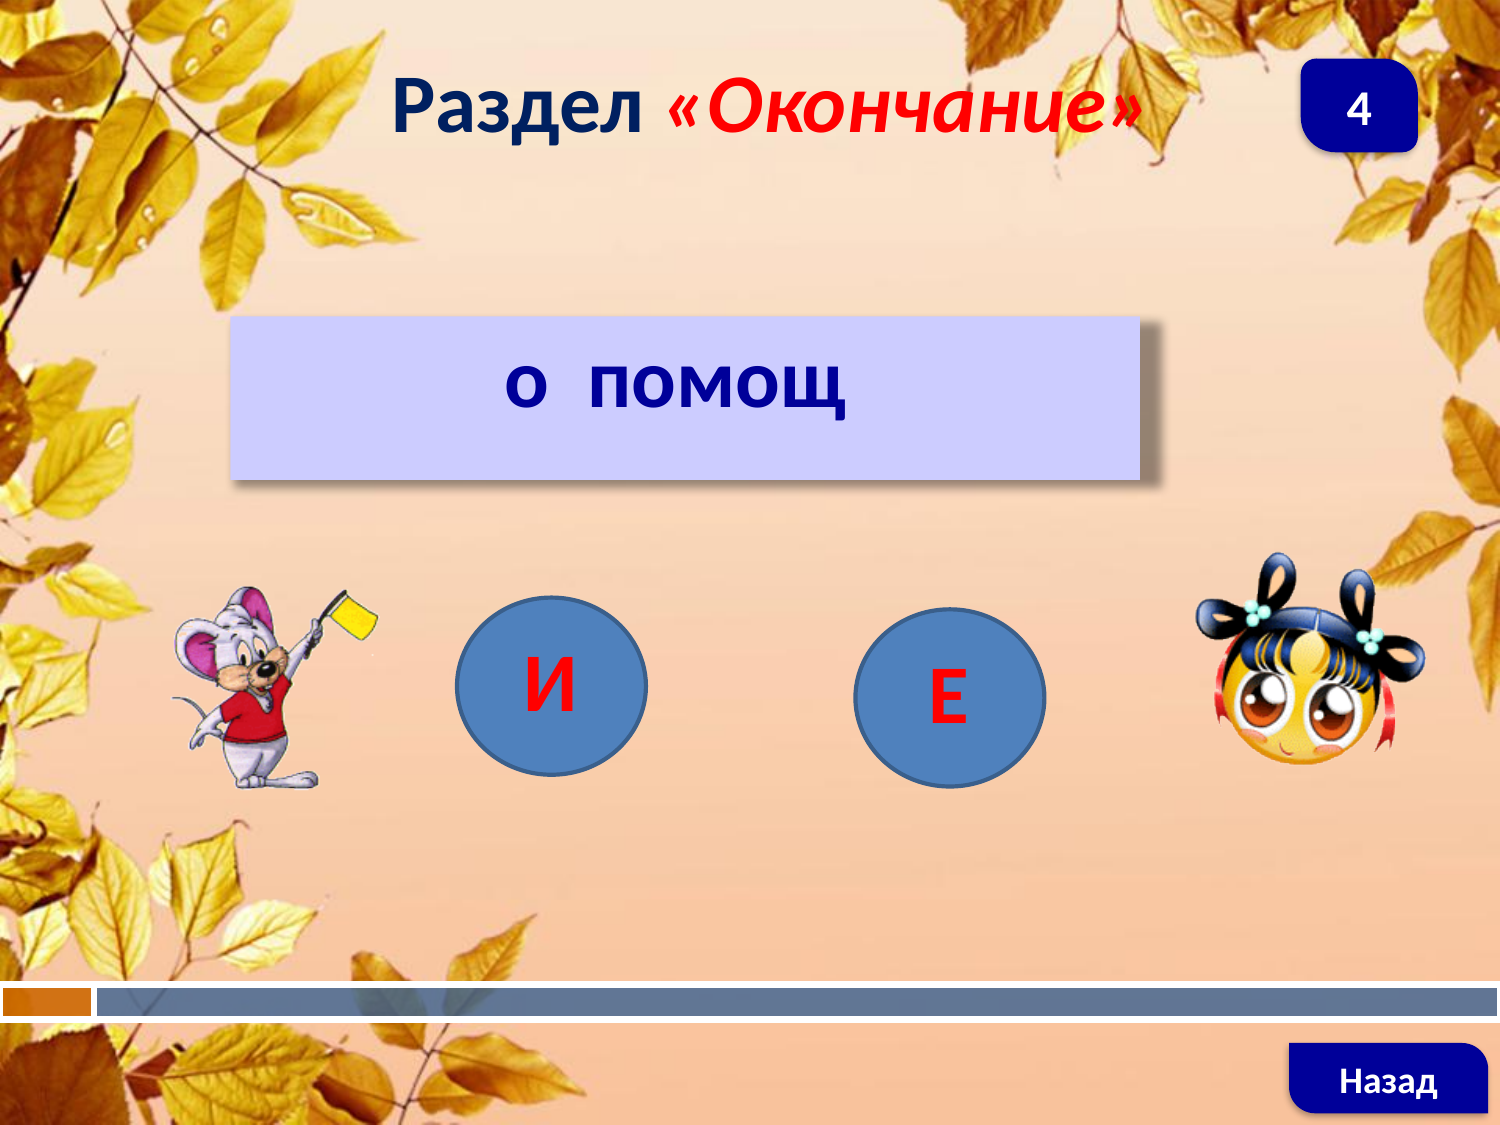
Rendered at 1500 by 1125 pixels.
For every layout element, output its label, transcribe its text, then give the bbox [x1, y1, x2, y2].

text_box Раздел «Окончание» [277, 46, 1266, 153]
text_box Е [878, 632, 1020, 748]
text_box [92, 982, 1500, 1022]
text_box [484, 595, 619, 621]
text_box [0, 982, 92, 1022]
text_box И [445, 621, 657, 736]
picture [0, 1022, 1500, 1125]
text_box [853, 635, 1047, 789]
picture [0, 0, 1500, 982]
list о помощ [229, 316, 1141, 481]
text_box [883, 607, 1017, 632]
text_box 4 [1300, 58, 1418, 153]
text_box [470, 736, 633, 777]
text_box Назад [1289, 1042, 1489, 1114]
